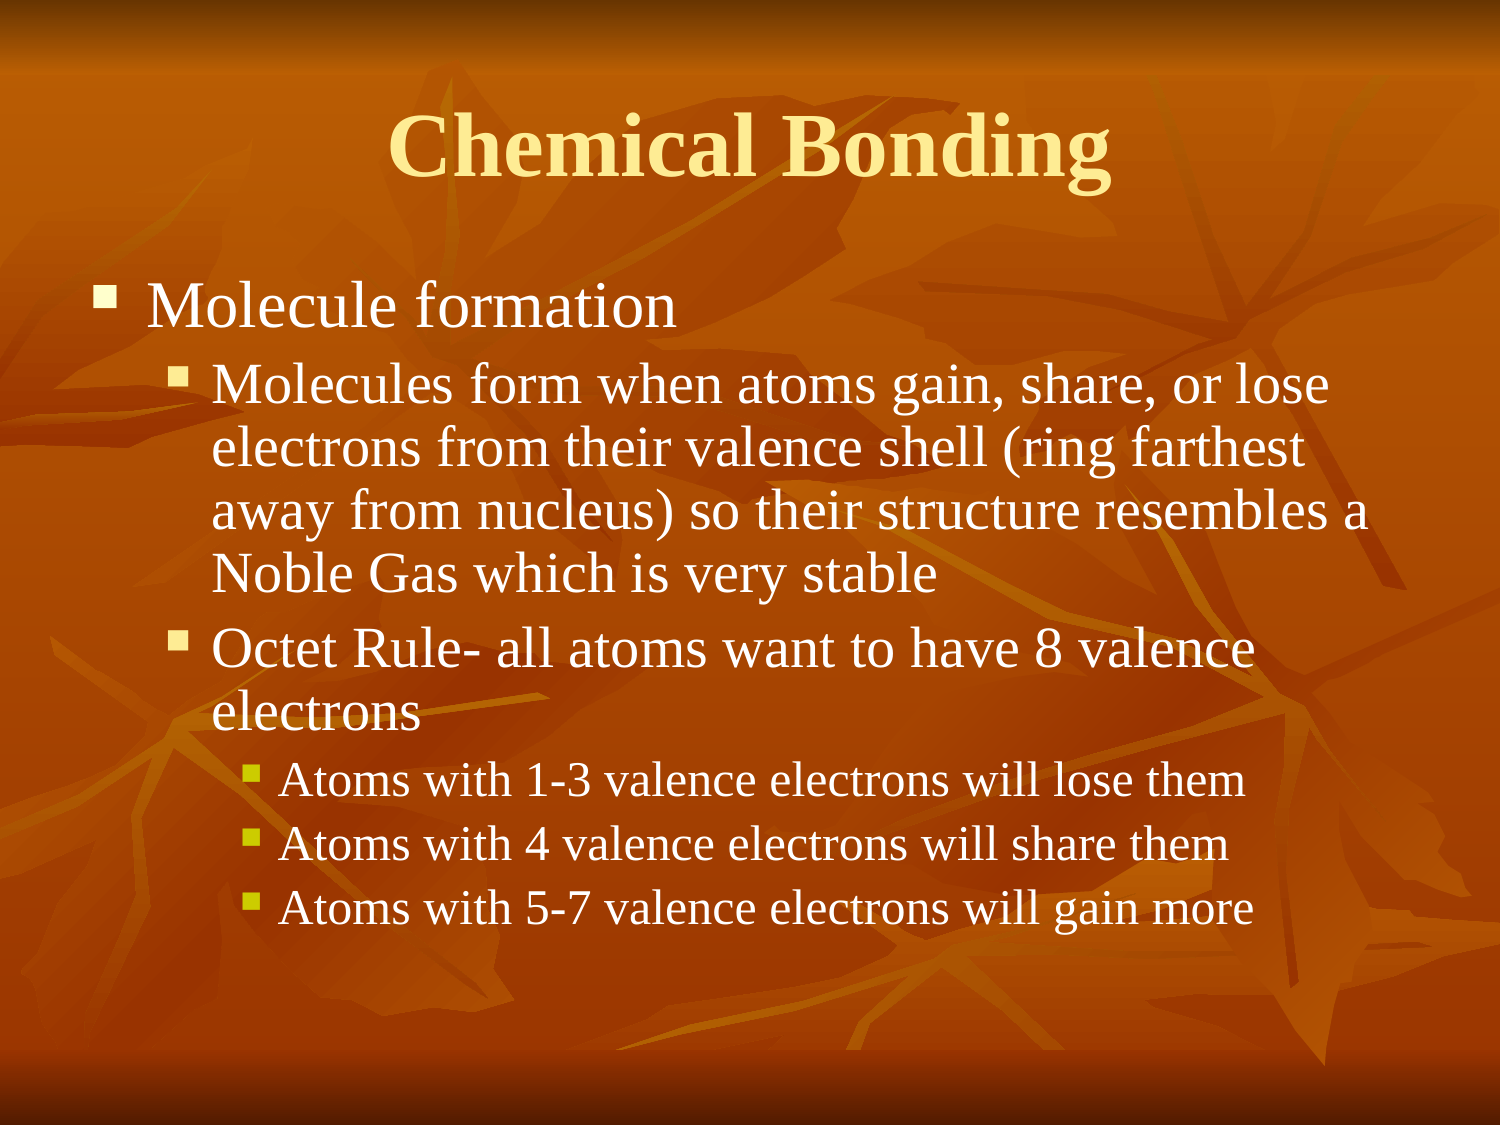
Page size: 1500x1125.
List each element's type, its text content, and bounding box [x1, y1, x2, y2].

list Molecule formation Molecules form when atoms gain, share, or lose electrons from their valence shell (ring farthest away from nucleus) so their structure resembles a Noble Gas which is very stable Octet Rule- all atoms want to have 8 valence electrons Atoms with 1-3 valence electrons will lose them Atoms with 4 valence electrons will share them Atoms with 5-7 valence electrons will gain more [74, 262, 1426, 1006]
title Chemical Bonding [74, 45, 1426, 234]
